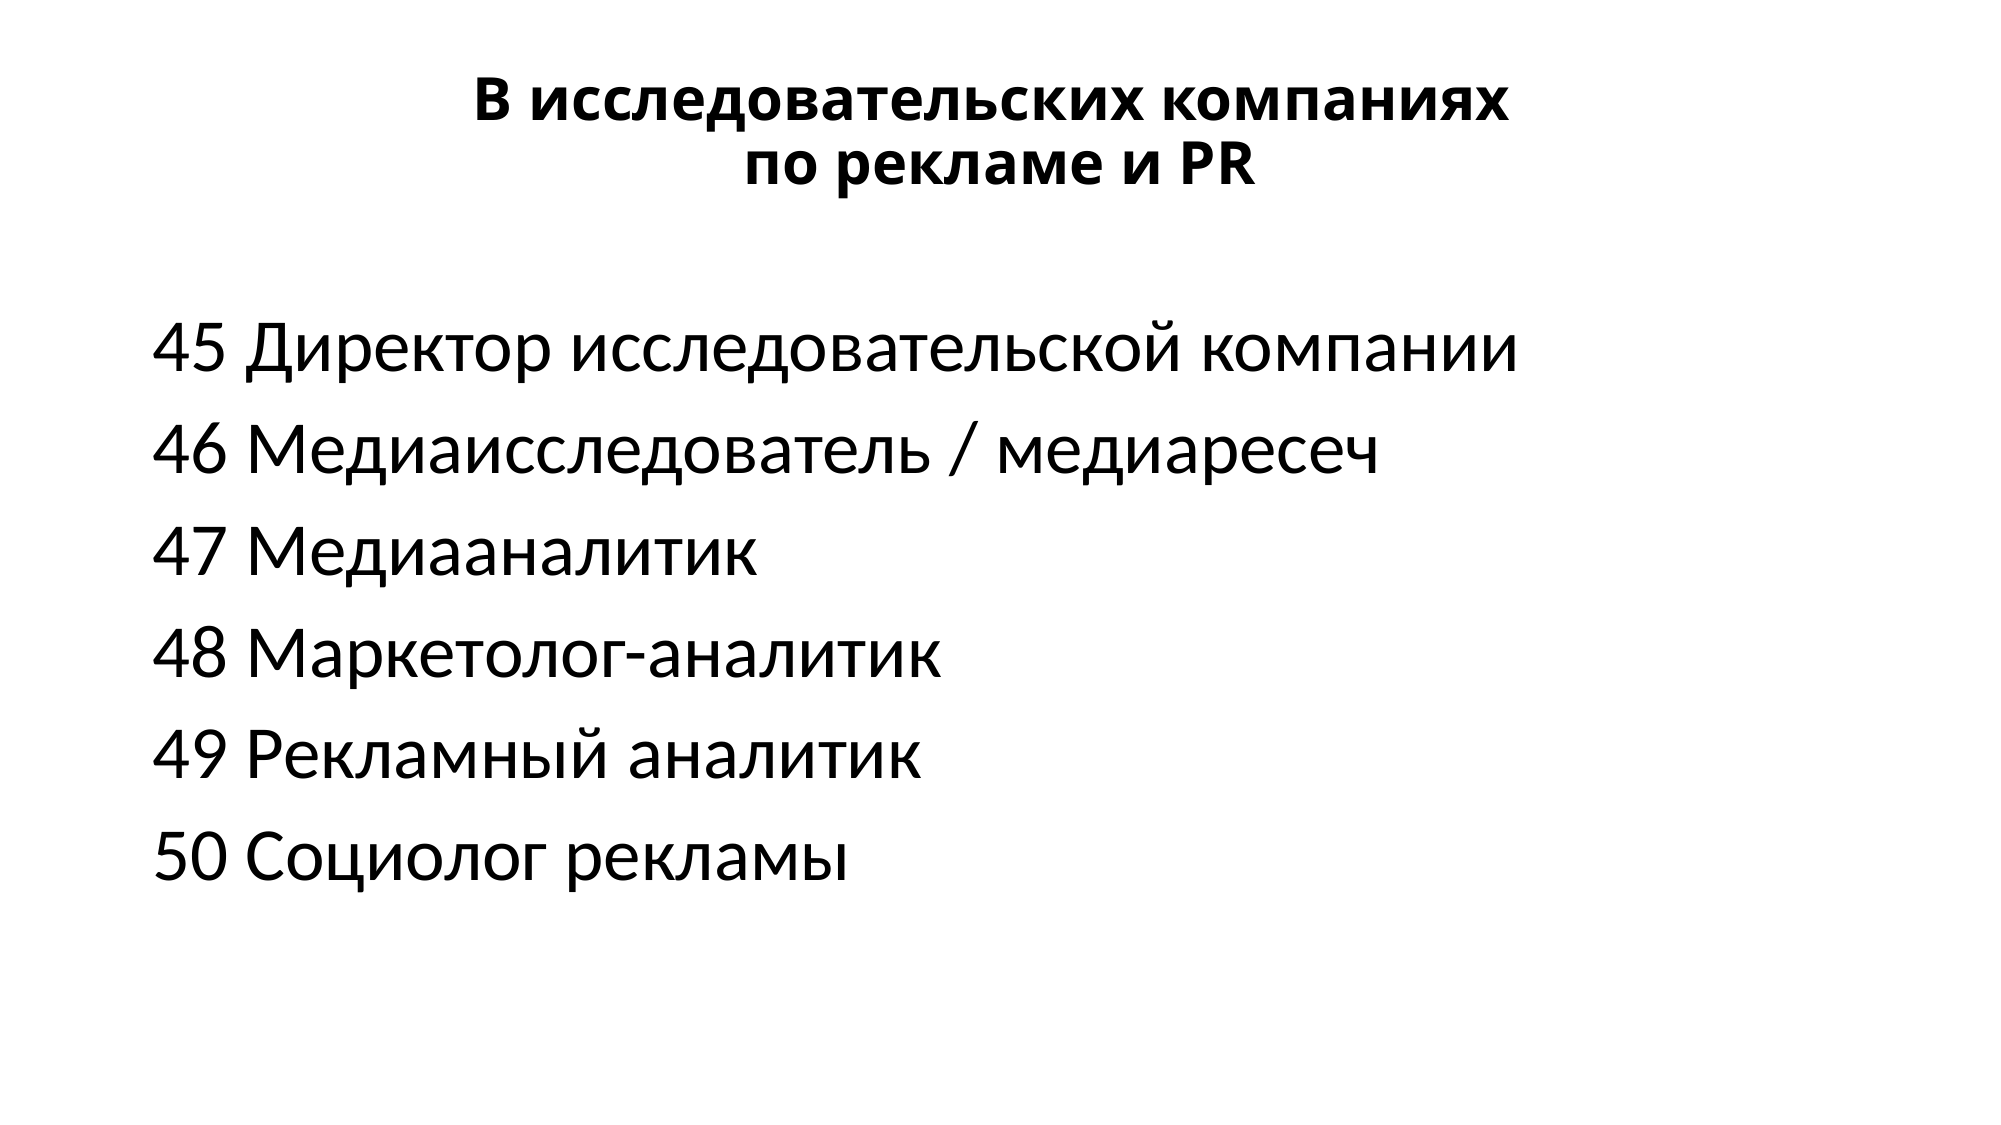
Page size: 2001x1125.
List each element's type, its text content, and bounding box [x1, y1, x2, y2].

list 45 Директор исследовательской компании 46 Медиаисследователь / медиаресеч 47 Медиааналитик 48 Маркетолог-аналитик 49 Рекламный аналитик 50 Социолог рекламы [137, 299, 1863, 1014]
title В исследовательских компаниях по рекламе и PR [137, 59, 1863, 278]
